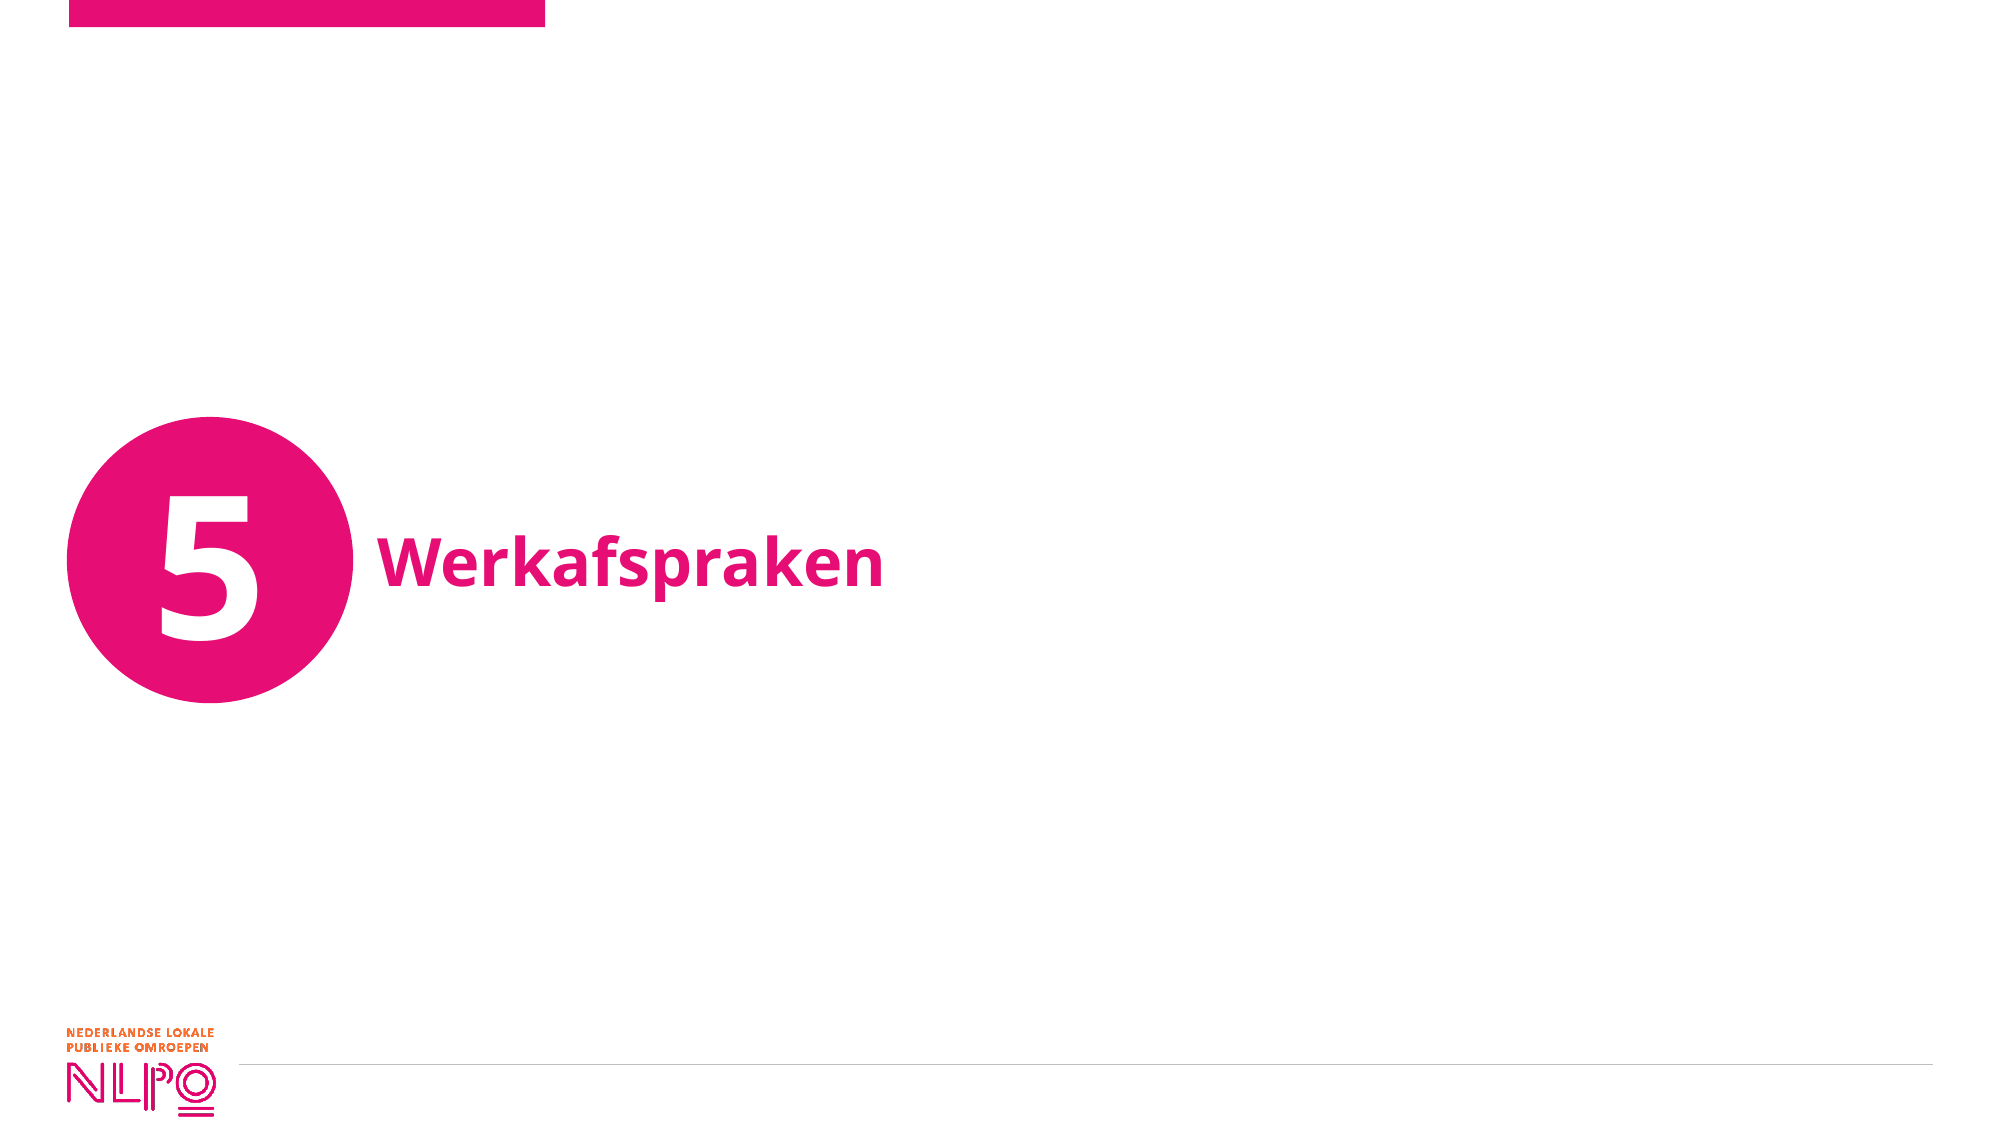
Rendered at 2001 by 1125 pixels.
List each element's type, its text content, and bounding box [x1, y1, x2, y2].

picture [67, 1028, 216, 1118]
text_box 5 [66, 416, 354, 704]
text_box Werkafspraken [362, 512, 902, 608]
